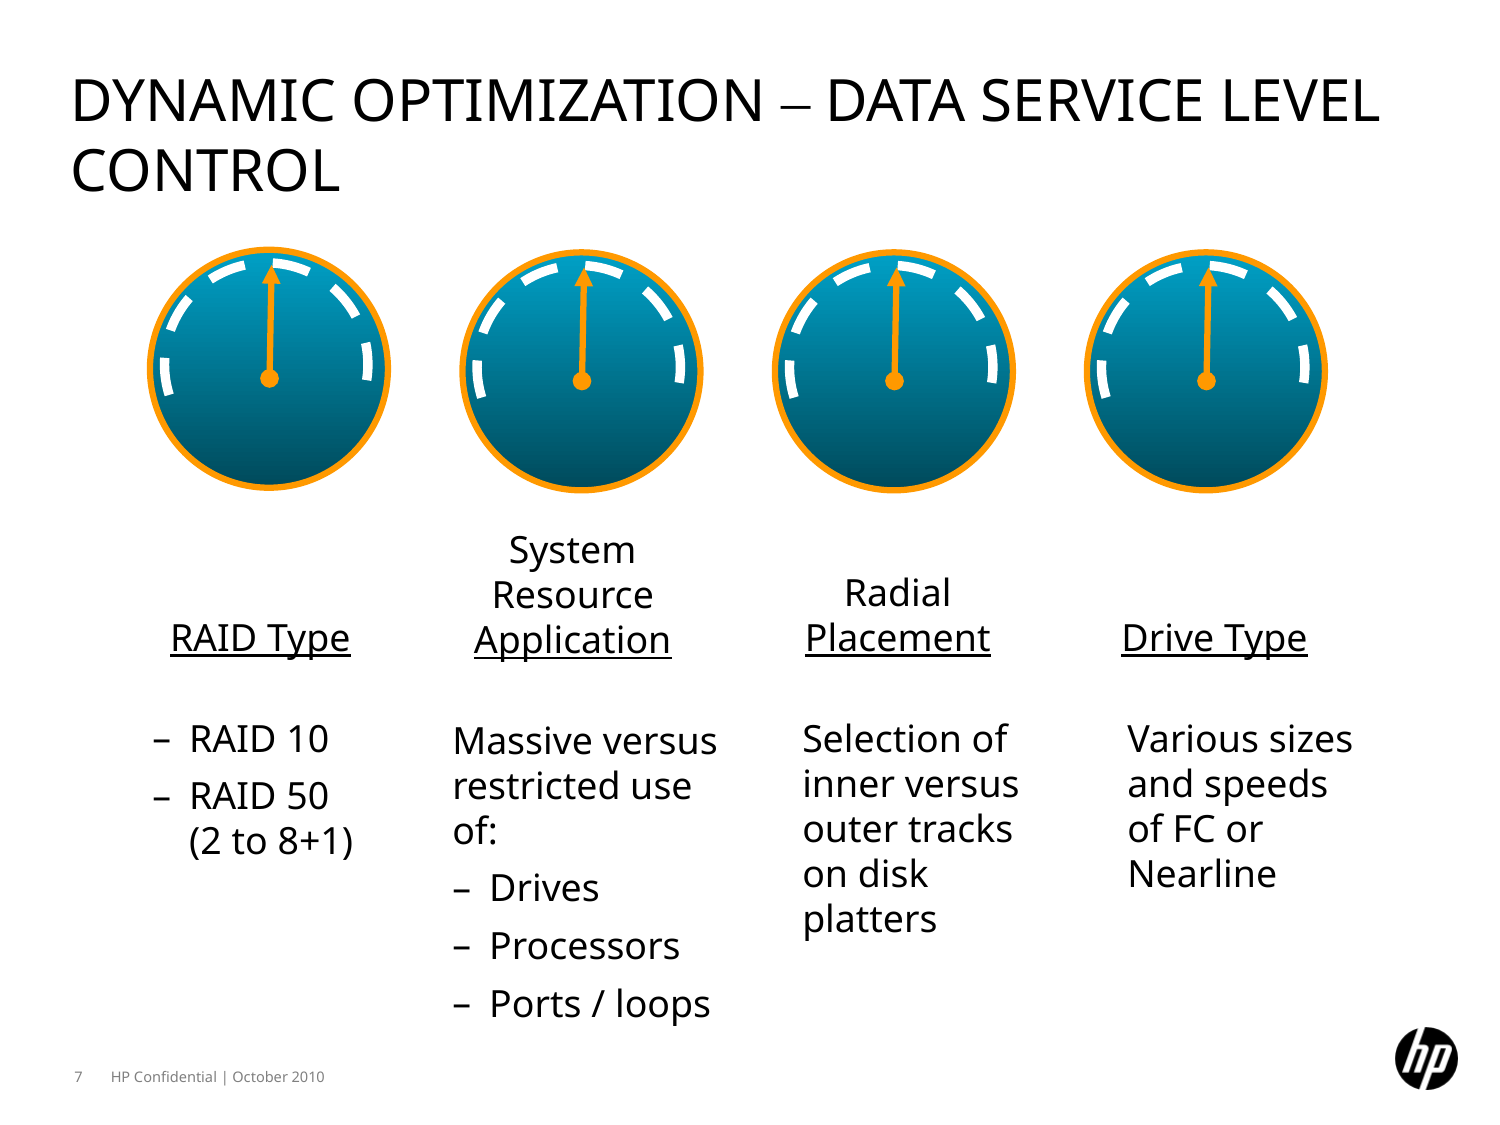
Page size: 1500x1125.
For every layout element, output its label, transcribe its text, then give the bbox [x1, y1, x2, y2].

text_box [149, 249, 389, 488]
text_box RAID Type [124, 518, 396, 667]
picture [1393, 1025, 1460, 1092]
text_box Radial Placement [762, 518, 1034, 667]
text_box RAID 10 RAID 50 (2 to 8+1) [137, 707, 384, 1044]
text_box Various sizes and speeds of FC or Nearline [1112, 707, 1388, 1044]
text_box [774, 252, 1014, 491]
text_box Selection of inner versus outer tracks on disk platters [787, 707, 1063, 1044]
text_box Massive versus restricted use of: Drives Processors Ports / loops [437, 709, 763, 1046]
text_box Drive Type [1079, 518, 1350, 667]
text_box System Resource Application [437, 520, 709, 669]
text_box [1086, 252, 1326, 491]
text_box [462, 252, 701, 491]
title Dynamic Optimization – Data Service Level Control [55, 55, 1451, 128]
